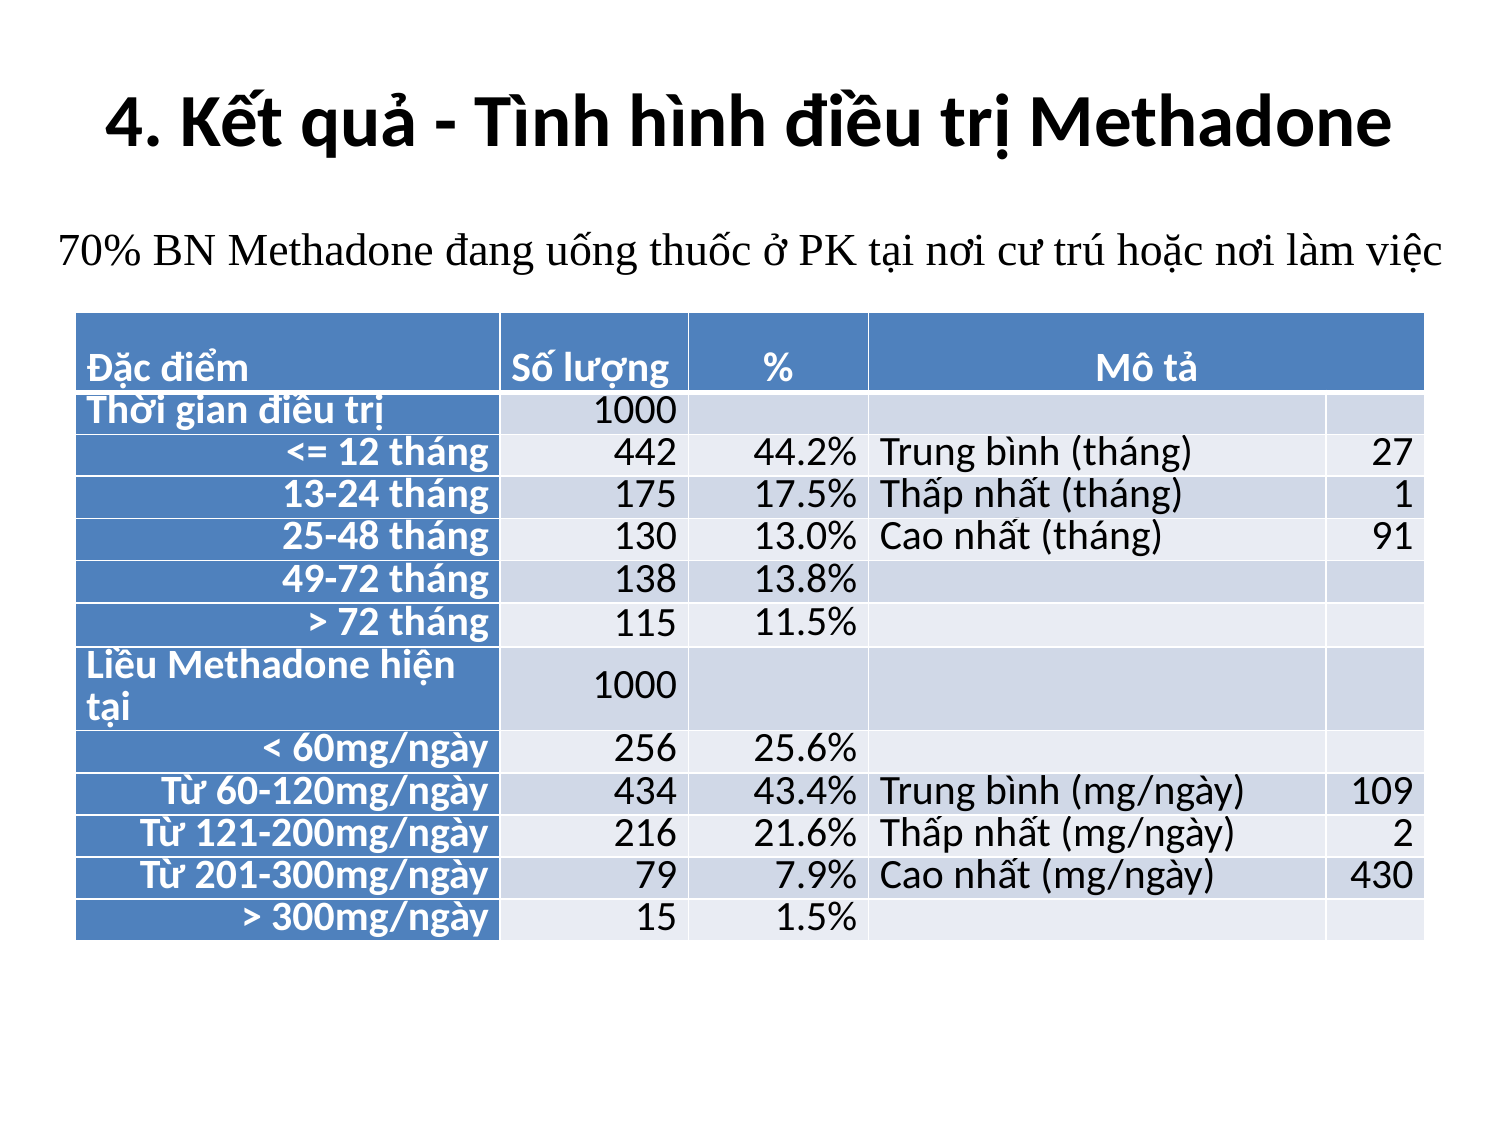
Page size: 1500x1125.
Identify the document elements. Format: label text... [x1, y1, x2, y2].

table_cell 216 [501, 816, 688, 856]
table_cell 256 [501, 731, 688, 772]
table_cell [689, 395, 868, 434]
table_cell [1327, 561, 1424, 602]
table_cell 44.2% [689, 435, 868, 475]
table_cell Thời gian điều trị [76, 395, 499, 434]
table_cell 13-24 tháng [76, 477, 499, 518]
table_cell 442 [501, 435, 688, 475]
table_cell 25-48 tháng [76, 519, 499, 560]
table_cell [1327, 731, 1424, 772]
table_cell 25.6% [689, 731, 868, 772]
table_cell 1.5% [689, 900, 868, 940]
table_cell [869, 604, 1325, 646]
table_cell Liều Methadone hiện tại [76, 648, 499, 730]
table_cell [1327, 900, 1424, 940]
table_cell [1327, 395, 1424, 434]
table_cell 1000 [501, 395, 688, 434]
table_cell 49-72 tháng [76, 561, 499, 602]
table_cell [869, 395, 1325, 434]
table_cell 1 [1327, 477, 1424, 518]
table_cell [869, 648, 1325, 730]
table_cell 91 [1327, 519, 1424, 560]
table_cell Cao nhất (mg/ngày) [869, 858, 1325, 898]
table_cell 434 [501, 774, 688, 814]
table_cell > 72 tháng [76, 604, 499, 646]
table_cell 13.8% [689, 561, 868, 602]
table_cell < 60mg/ngày [76, 731, 499, 772]
table_cell [869, 900, 1325, 940]
table_cell <= 12 tháng [76, 435, 499, 475]
table_cell 1000 [501, 648, 688, 730]
table_cell 430 [1327, 858, 1424, 898]
table_cell [869, 731, 1325, 772]
table_cell Từ 201-300mg/ngày [76, 858, 499, 898]
table_cell 17.5% [689, 477, 868, 518]
table_cell 13.0% [689, 519, 868, 560]
table_cell 109 [1327, 774, 1424, 814]
table_cell Từ 121-200mg/ngày [76, 816, 499, 856]
table_cell 43.4% [689, 774, 868, 814]
table_header Đặc điểm [76, 313, 499, 390]
table_cell 27 [1327, 435, 1424, 475]
table_cell Trung bình (tháng) [869, 435, 1325, 475]
table_cell Trung bình (mg/ngày) [869, 774, 1325, 814]
table_cell [869, 561, 1325, 602]
table_cell 15 [501, 900, 688, 940]
table_cell [1327, 648, 1424, 730]
table_cell 115 [501, 604, 688, 646]
text_box 70% BN Methadone đang uống thuốc ở PK tại nơi cư trú hoặc nơi làm việc [42, 212, 1458, 283]
table_cell 79 [501, 858, 688, 898]
table_cell [1327, 604, 1424, 646]
table_cell 7.9% [689, 858, 868, 898]
table_cell Thấp nhất (tháng) [869, 477, 1325, 518]
table_cell 138 [501, 561, 688, 602]
table_header Số lượng [501, 313, 688, 390]
table_cell 130 [501, 519, 688, 560]
table_cell 2 [1327, 816, 1424, 856]
table_cell 11.5% [689, 604, 868, 646]
table_cell Thấp nhất (mg/ngày) [869, 816, 1325, 856]
table_cell 175 [501, 477, 688, 518]
table_cell [689, 648, 868, 730]
table_cell 21.6% [689, 816, 868, 856]
table_header % [689, 313, 868, 390]
table_header Mô tả [869, 313, 1424, 390]
title 4. Kết quả - Tình hình điều trị Methadone [75, 45, 1425, 188]
table_cell Cao nhất (tháng) [869, 519, 1325, 560]
table_cell > 300mg/ngày [76, 900, 499, 940]
table_cell Từ 60-120mg/ngày [76, 774, 499, 814]
